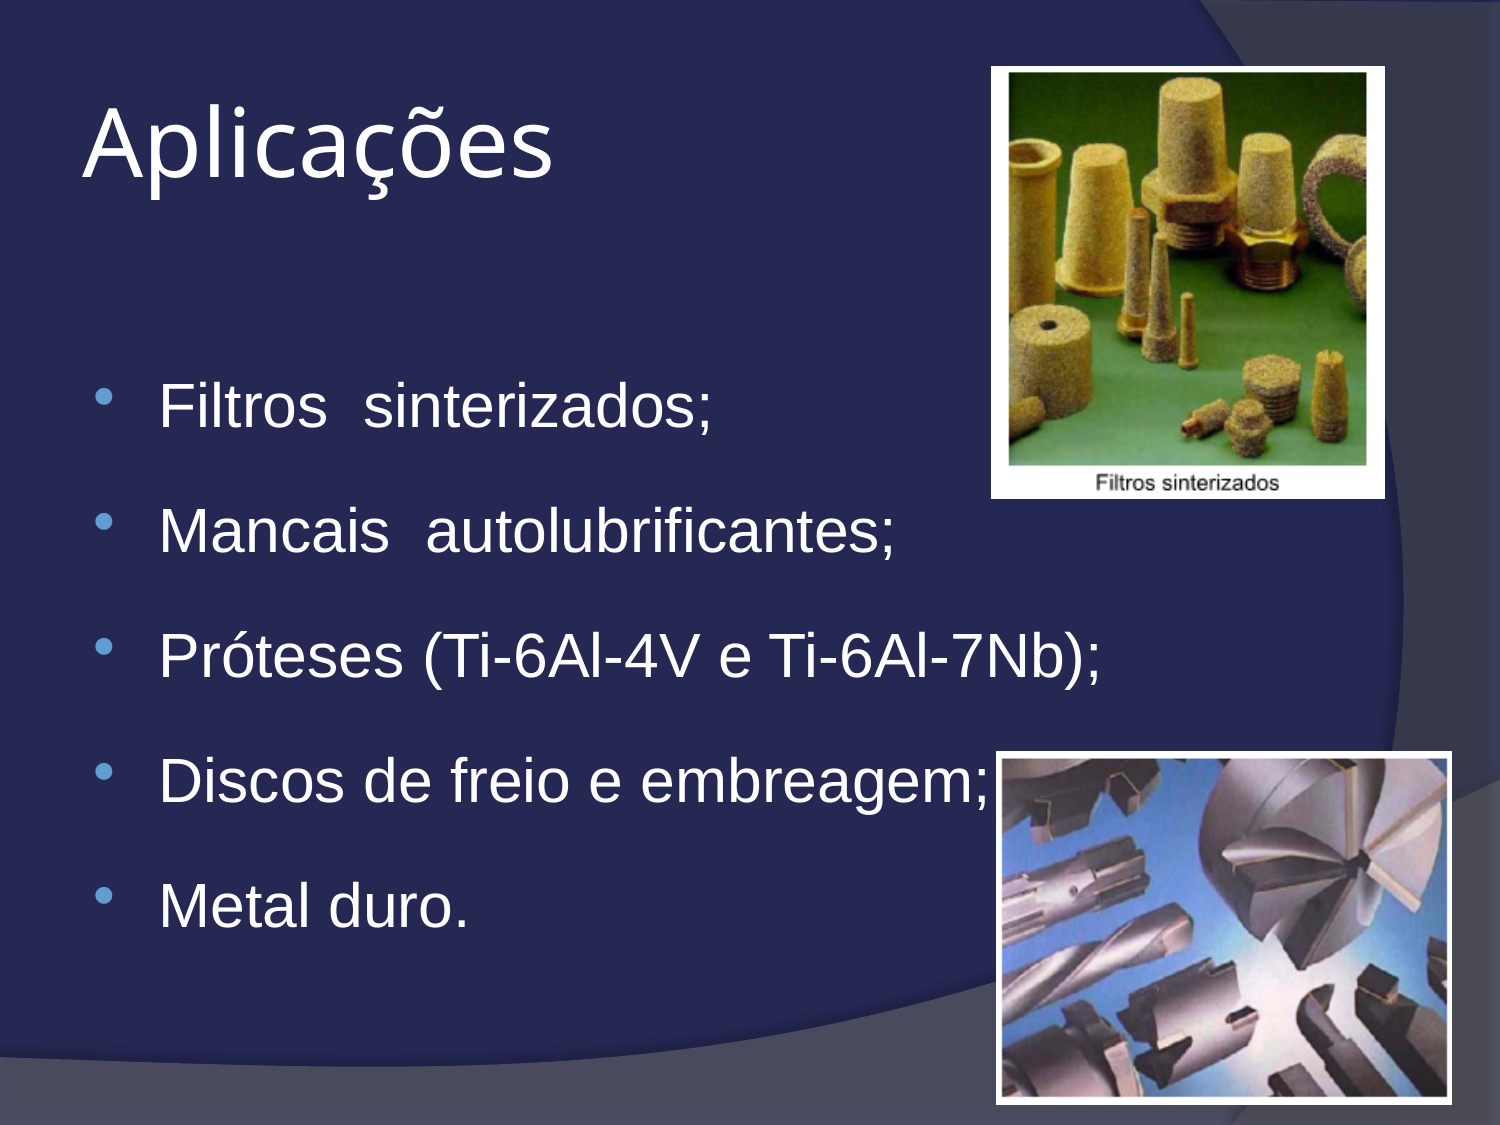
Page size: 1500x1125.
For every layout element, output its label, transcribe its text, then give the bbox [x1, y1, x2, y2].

picture [996, 751, 1452, 1105]
list Filtros sinterizados; Mancais autolubrificantes; Próteses (Ti-6Al-4V e Ti-6Al-7Nb); Discos de freio e embreagem; Metal duro. [75, 262, 1300, 1005]
picture [991, 66, 1385, 500]
title Aplicações [75, 45, 1300, 233]
